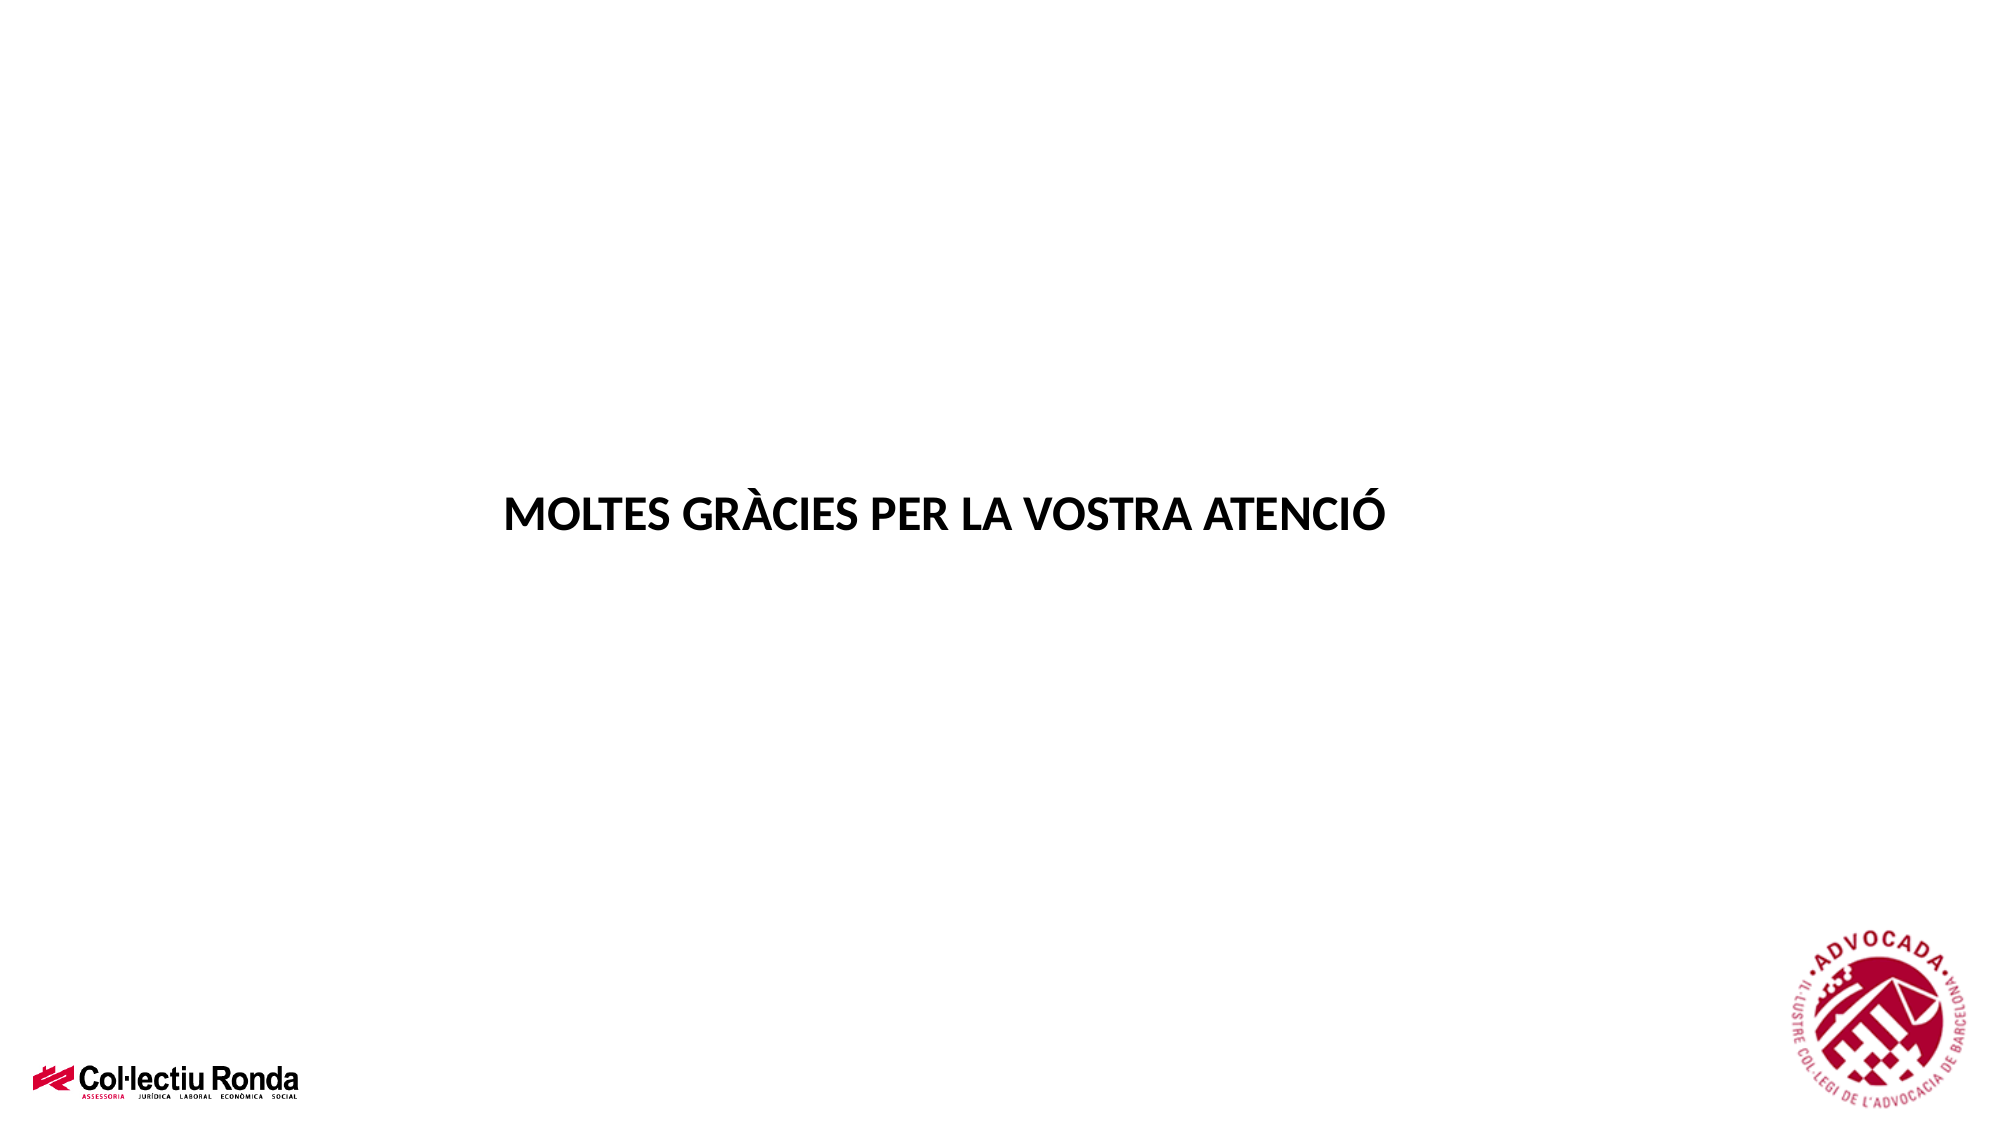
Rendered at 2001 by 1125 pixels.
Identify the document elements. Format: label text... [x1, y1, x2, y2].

picture [33, 1065, 299, 1099]
list MOLTES GRÀCIES PER LA VOSTRA ATENCIÓ [137, 104, 1753, 871]
picture [1763, 917, 2000, 1114]
